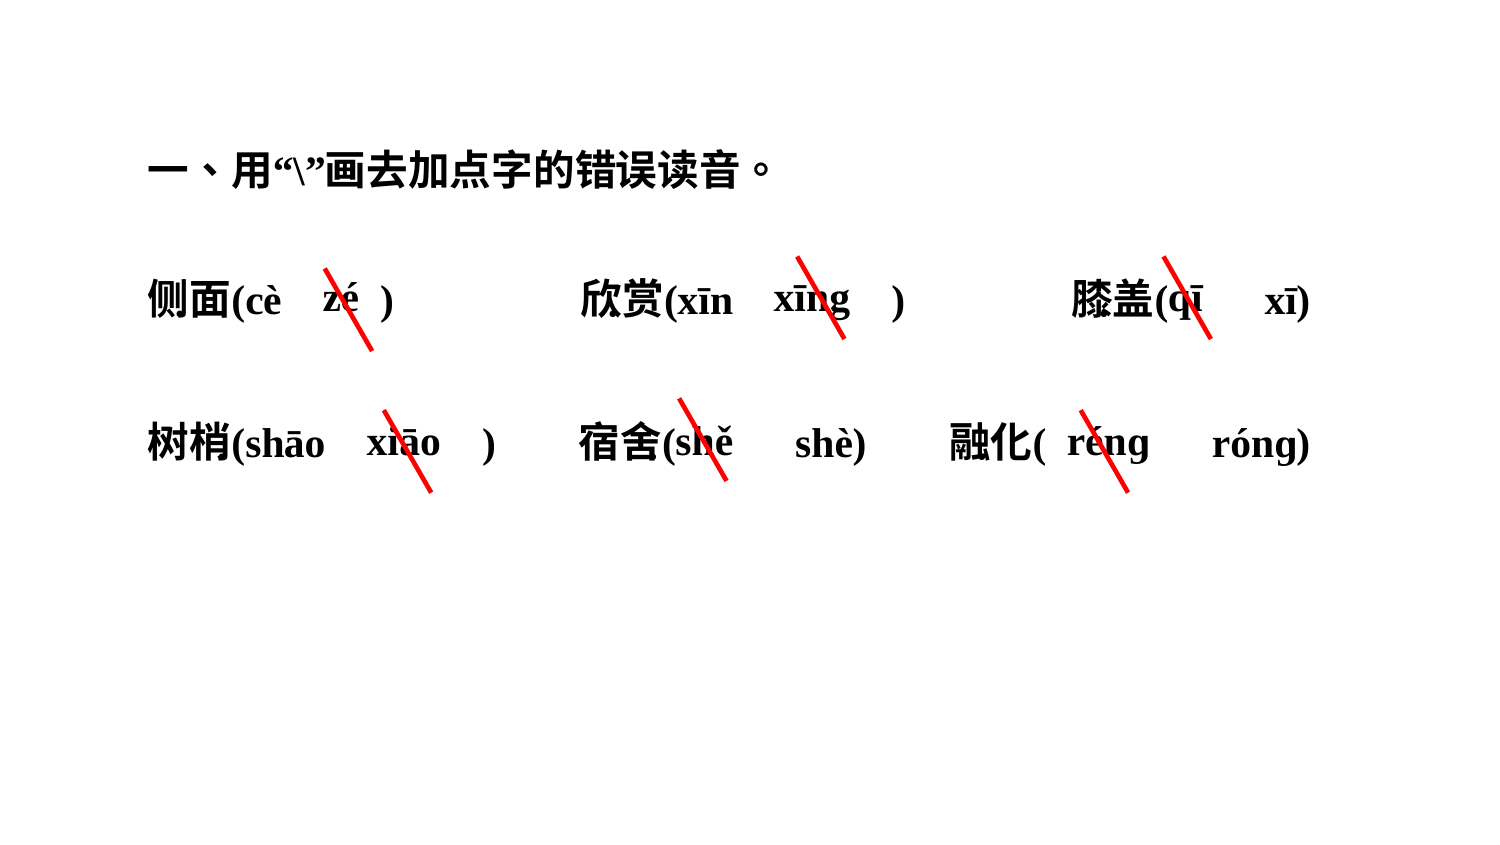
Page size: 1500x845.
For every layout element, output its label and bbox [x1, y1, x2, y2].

text_box [64, 137, 1387, 515]
